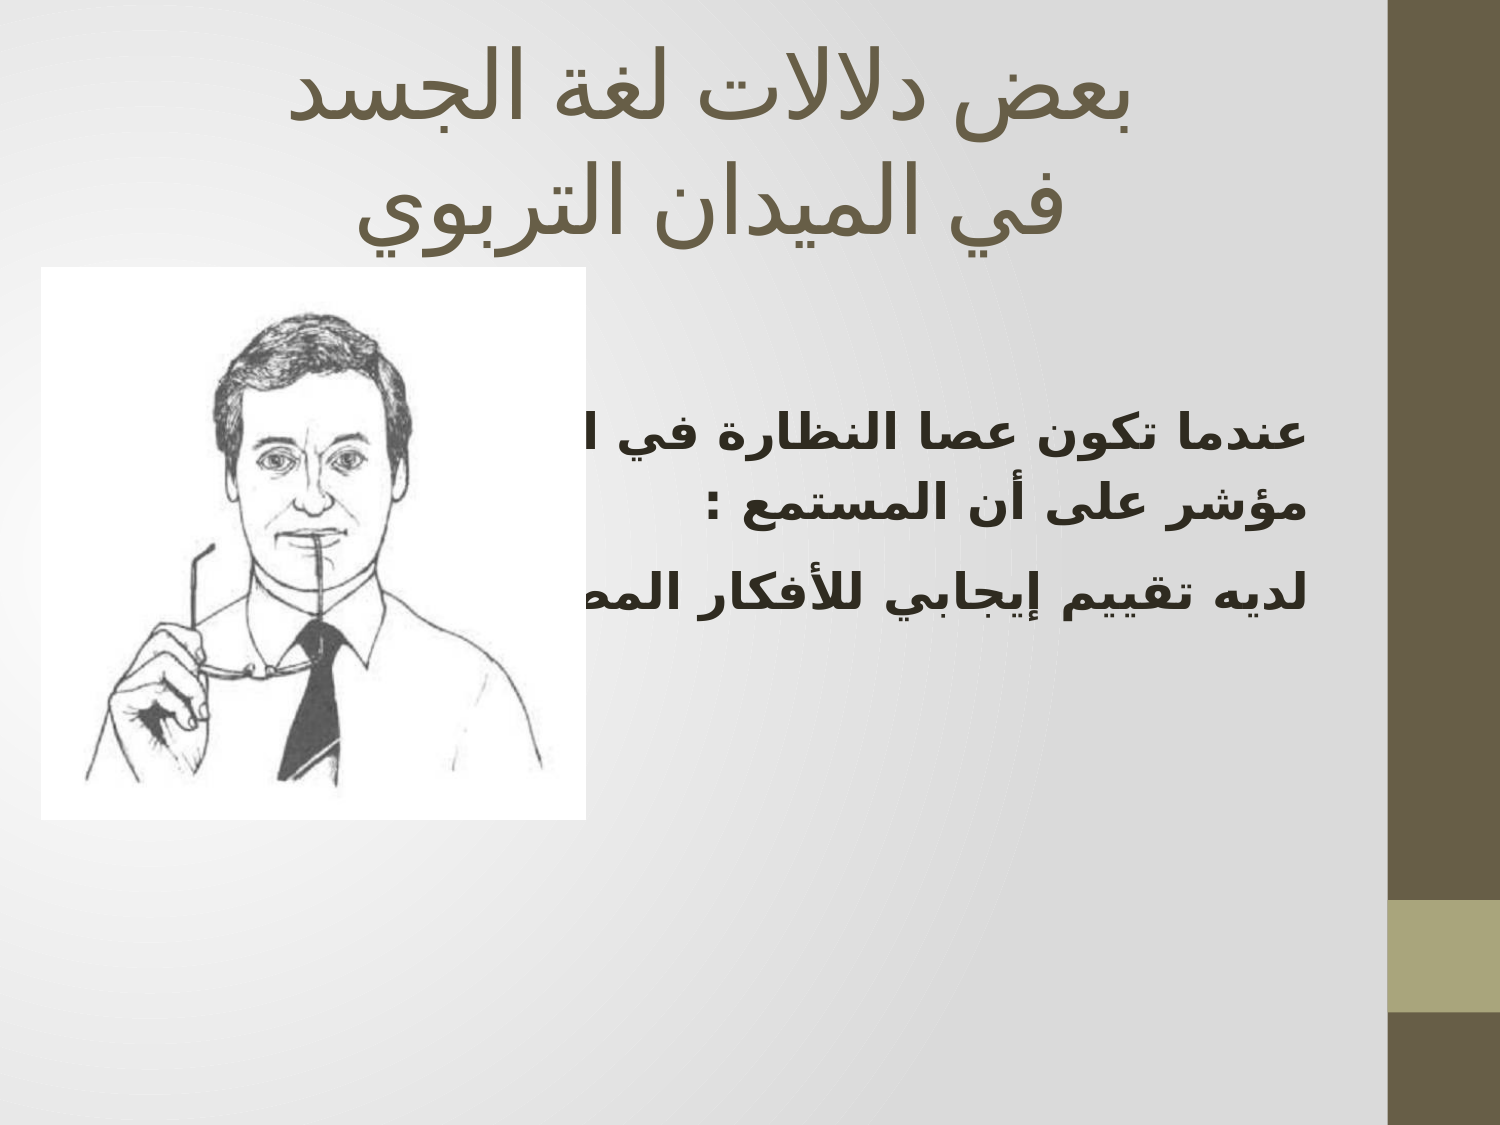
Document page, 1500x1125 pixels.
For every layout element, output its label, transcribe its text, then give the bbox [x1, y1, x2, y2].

list عندما تكون عصا النظارة في الفم ، فهذا مؤشر على أن المستمع : لديه تقييم إيجابي للأفكار المطروحة . [75, 262, 1325, 1050]
picture [40, 266, 586, 820]
title بعض دلالات لغة الجسد في الميدان التربوي [75, 45, 1325, 233]
